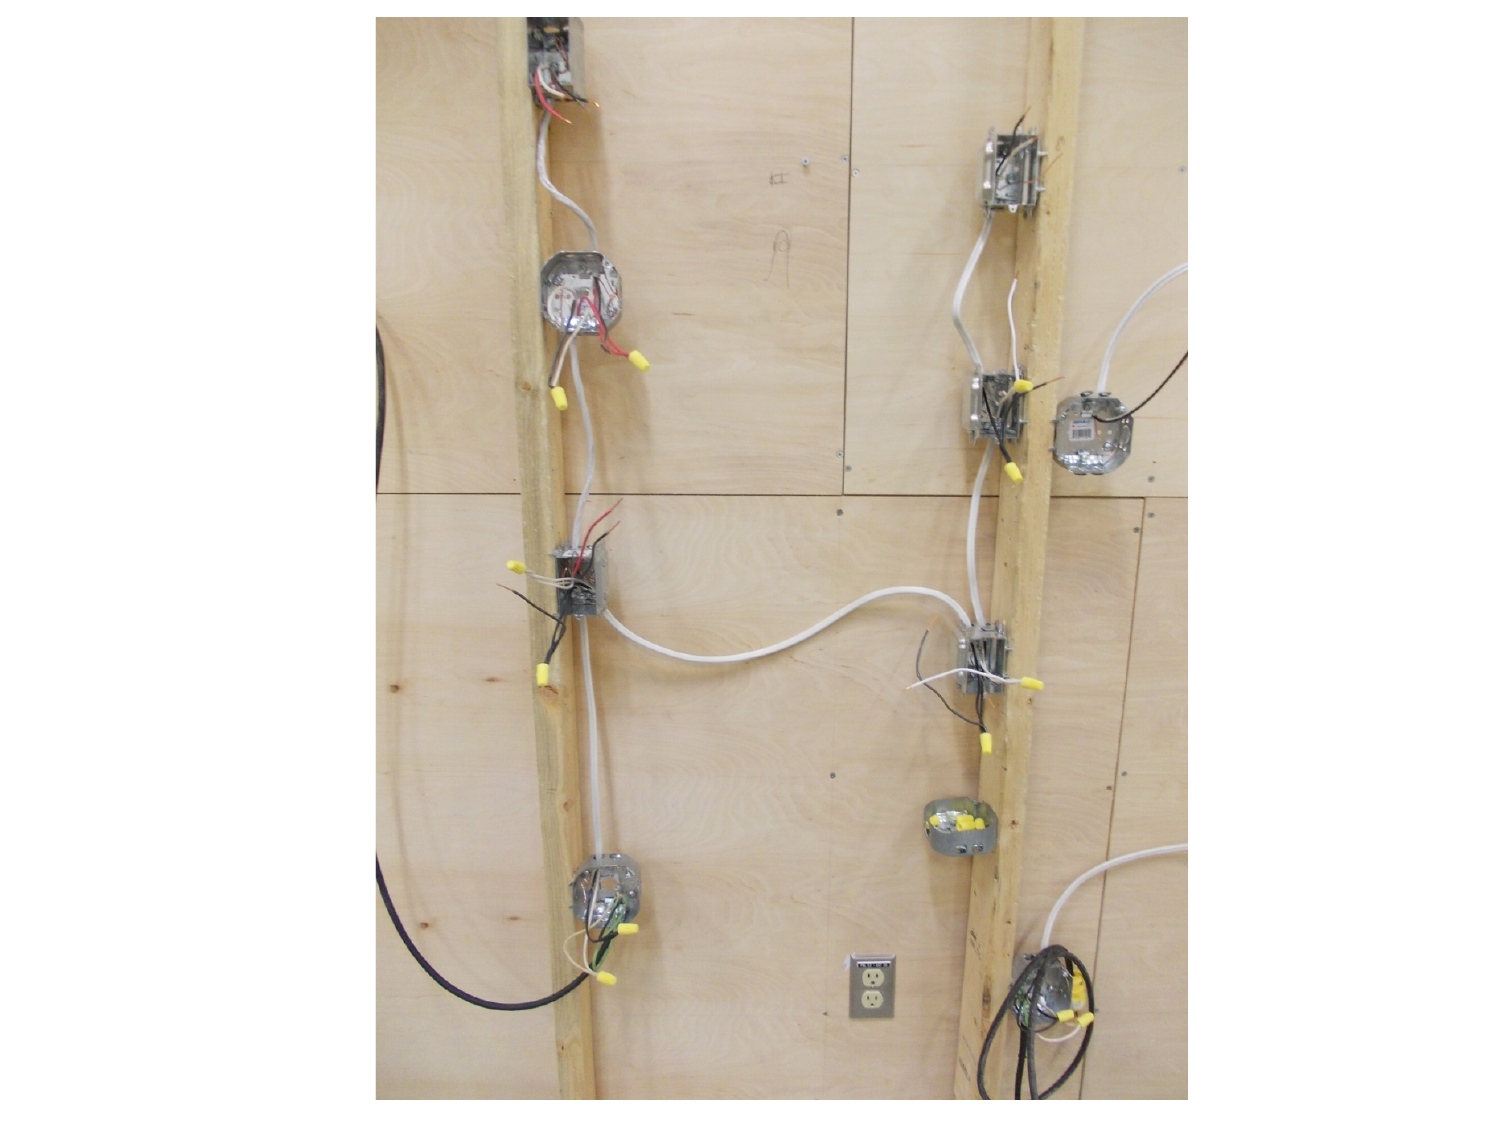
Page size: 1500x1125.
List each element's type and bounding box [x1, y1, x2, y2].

list [239, 151, 1324, 965]
picture [376, 18, 1188, 151]
picture [376, 965, 1188, 1099]
